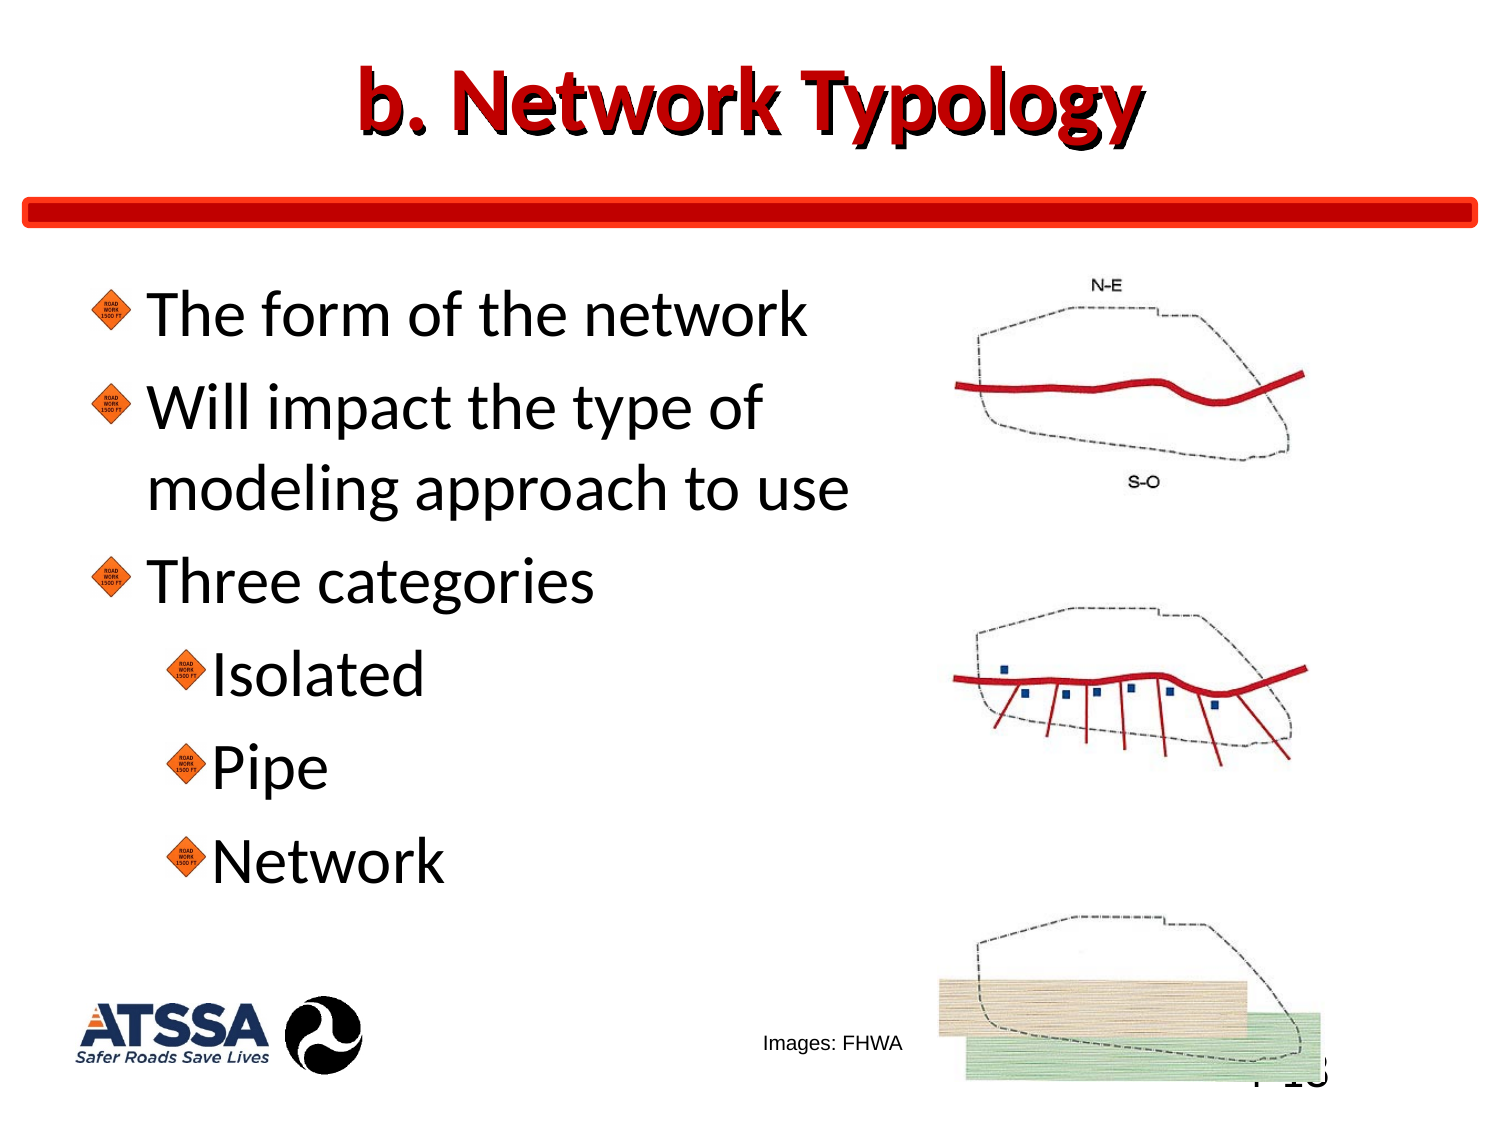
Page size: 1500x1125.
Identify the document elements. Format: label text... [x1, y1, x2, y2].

picture [165, 648, 207, 691]
list The form of the network Will impact the type of modeling approach to use Three categories Isolated Pipe Network [74, 262, 913, 988]
picture [75, 1003, 269, 1063]
picture [165, 835, 207, 878]
picture [937, 274, 1326, 1082]
picture [90, 555, 132, 598]
picture [90, 382, 132, 425]
title b. Network Typology [0, 0, 1500, 188]
picture [90, 288, 132, 331]
picture [276, 989, 370, 1077]
text_box Images: FHWA [747, 1022, 932, 1063]
picture [165, 742, 207, 785]
